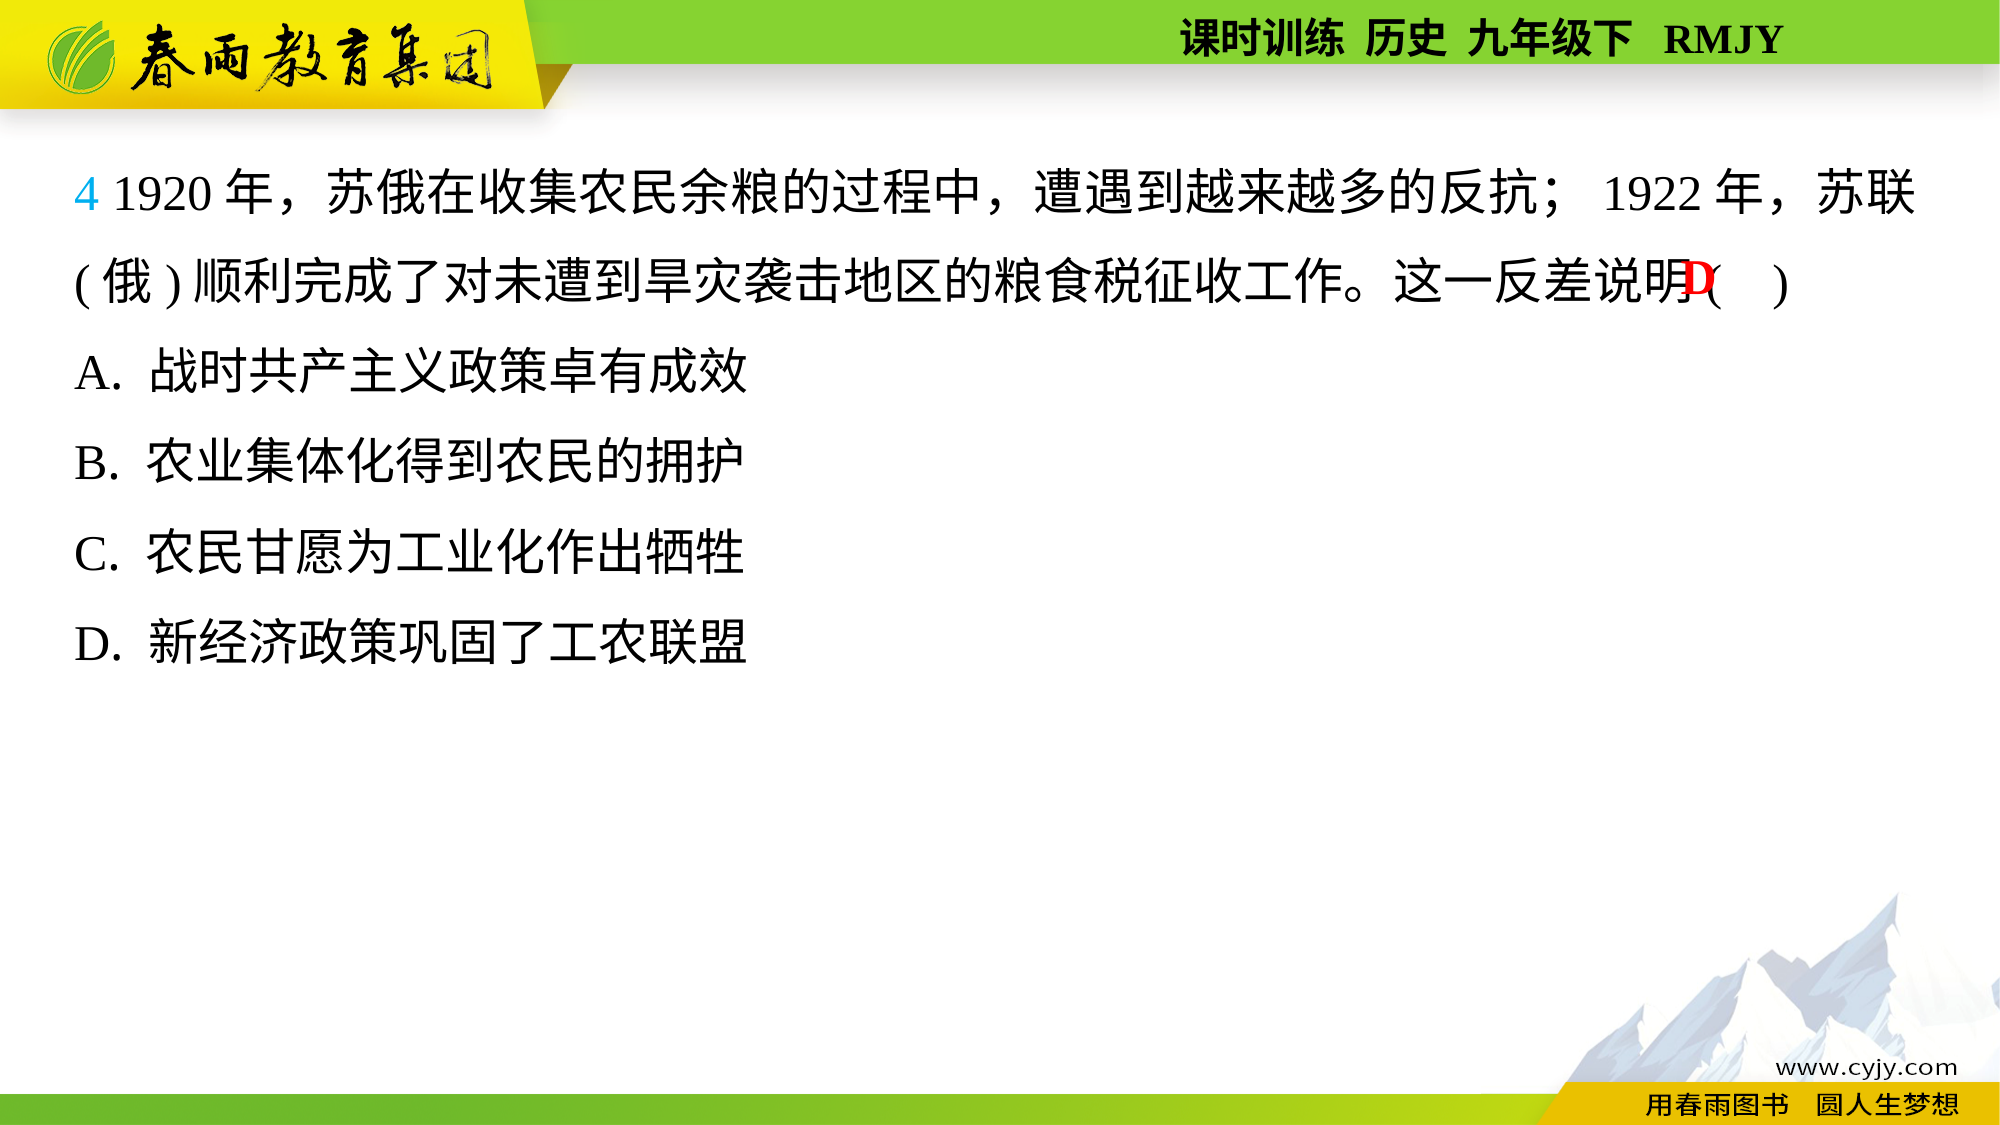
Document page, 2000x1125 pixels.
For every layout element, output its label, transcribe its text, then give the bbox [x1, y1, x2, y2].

picture [0, 0, 2000, 1125]
list 4 1920年，苏俄在收集农民余粮的过程中，遭遇到越来越多的反抗；1922年，苏联(俄)顺利完成了对未遭到旱灾袭击地区的粮食税征收工作。这一反差说明( ) A. 战时共产主义政策卓有成效 B. 农业集体化得到农民的拥护 C. 农民甘愿为工业化作出牺牲 D. 新经济政策巩固了工农联盟 [59, 122, 1944, 672]
text_box D [1665, 237, 1732, 312]
